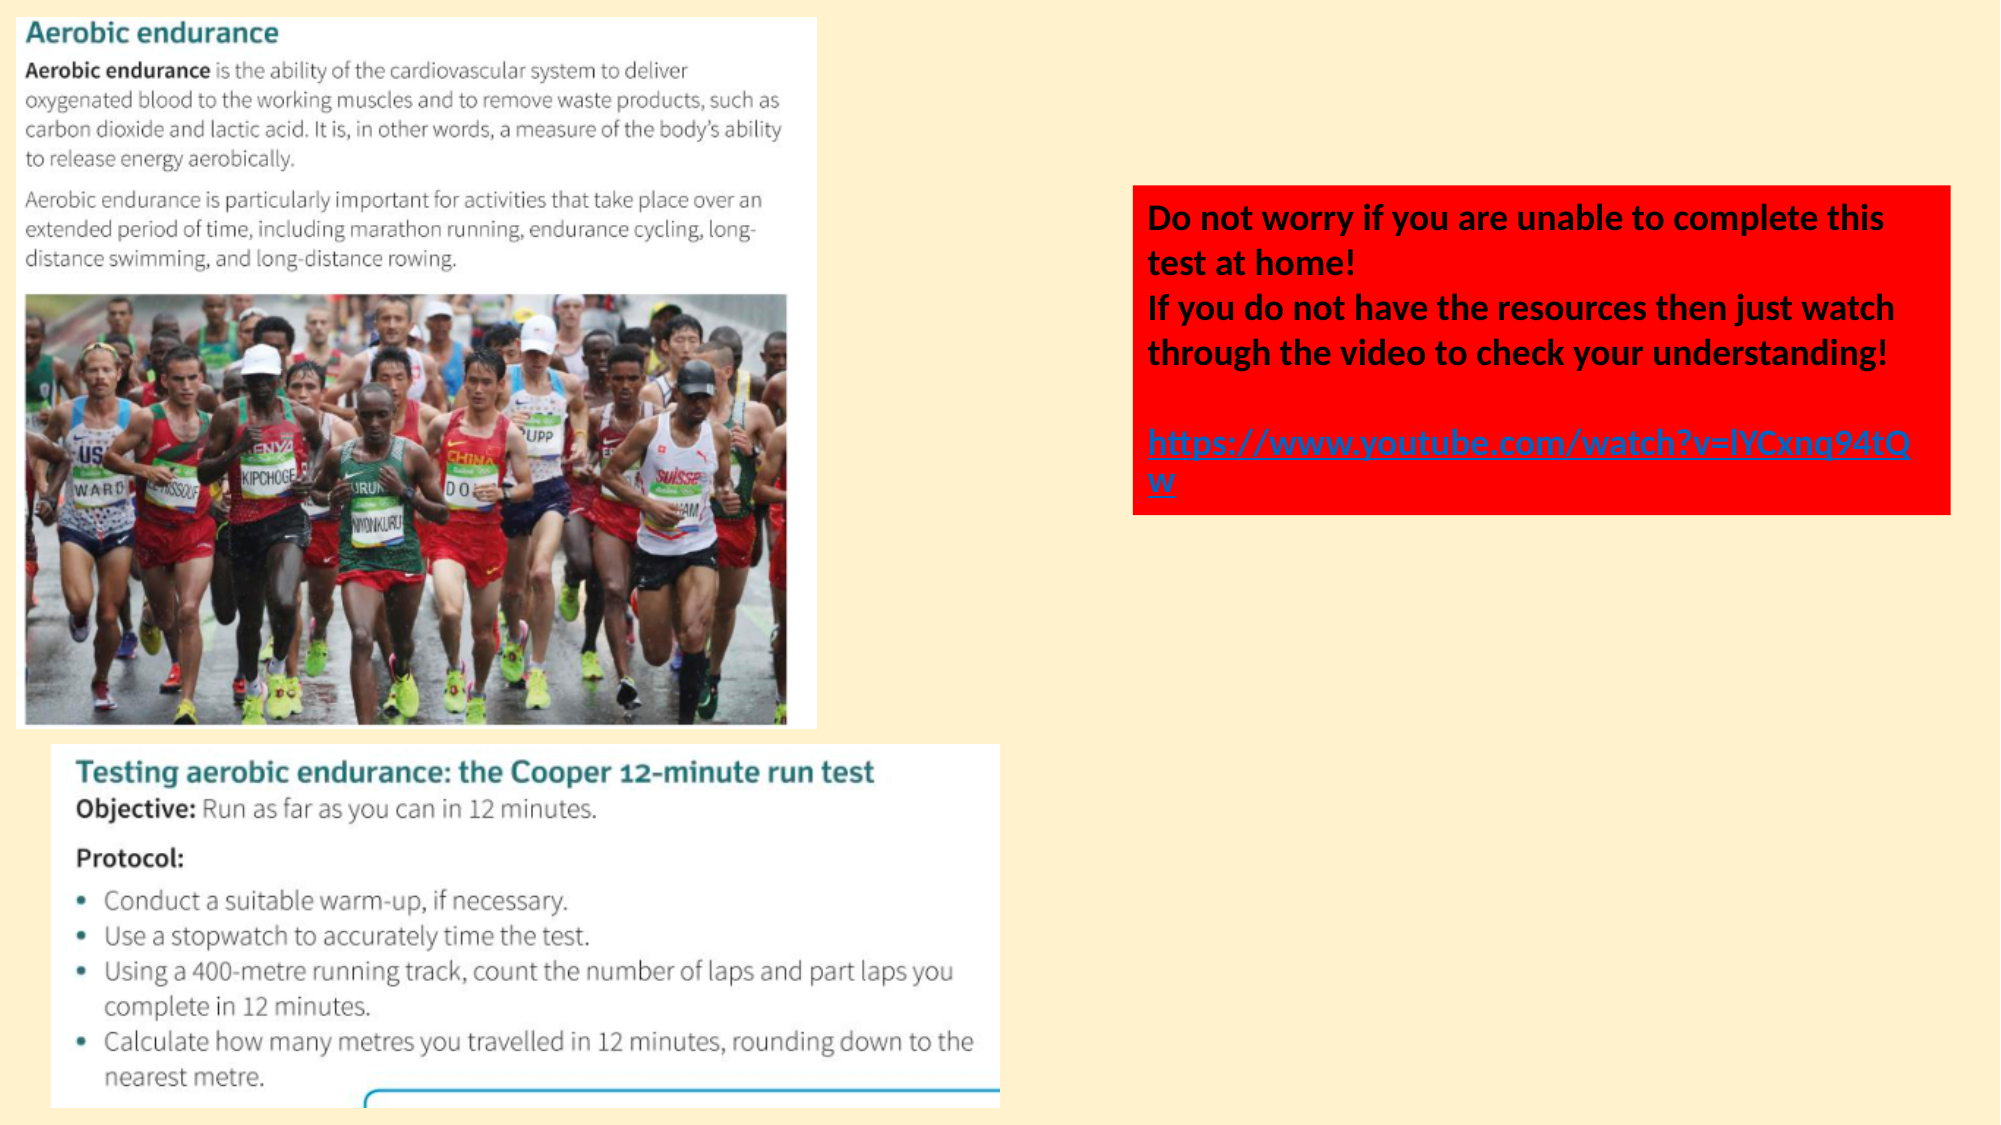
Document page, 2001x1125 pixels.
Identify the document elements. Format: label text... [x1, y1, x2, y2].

text_box Do not worry if you are unable to complete this test at home! If you do not have the resources then just watch through the video to check your understanding! https://www.youtube.com/watch?v=lYCxnq94tQw [1132, 185, 1951, 516]
picture [15, 17, 818, 729]
picture [50, 744, 1000, 1108]
